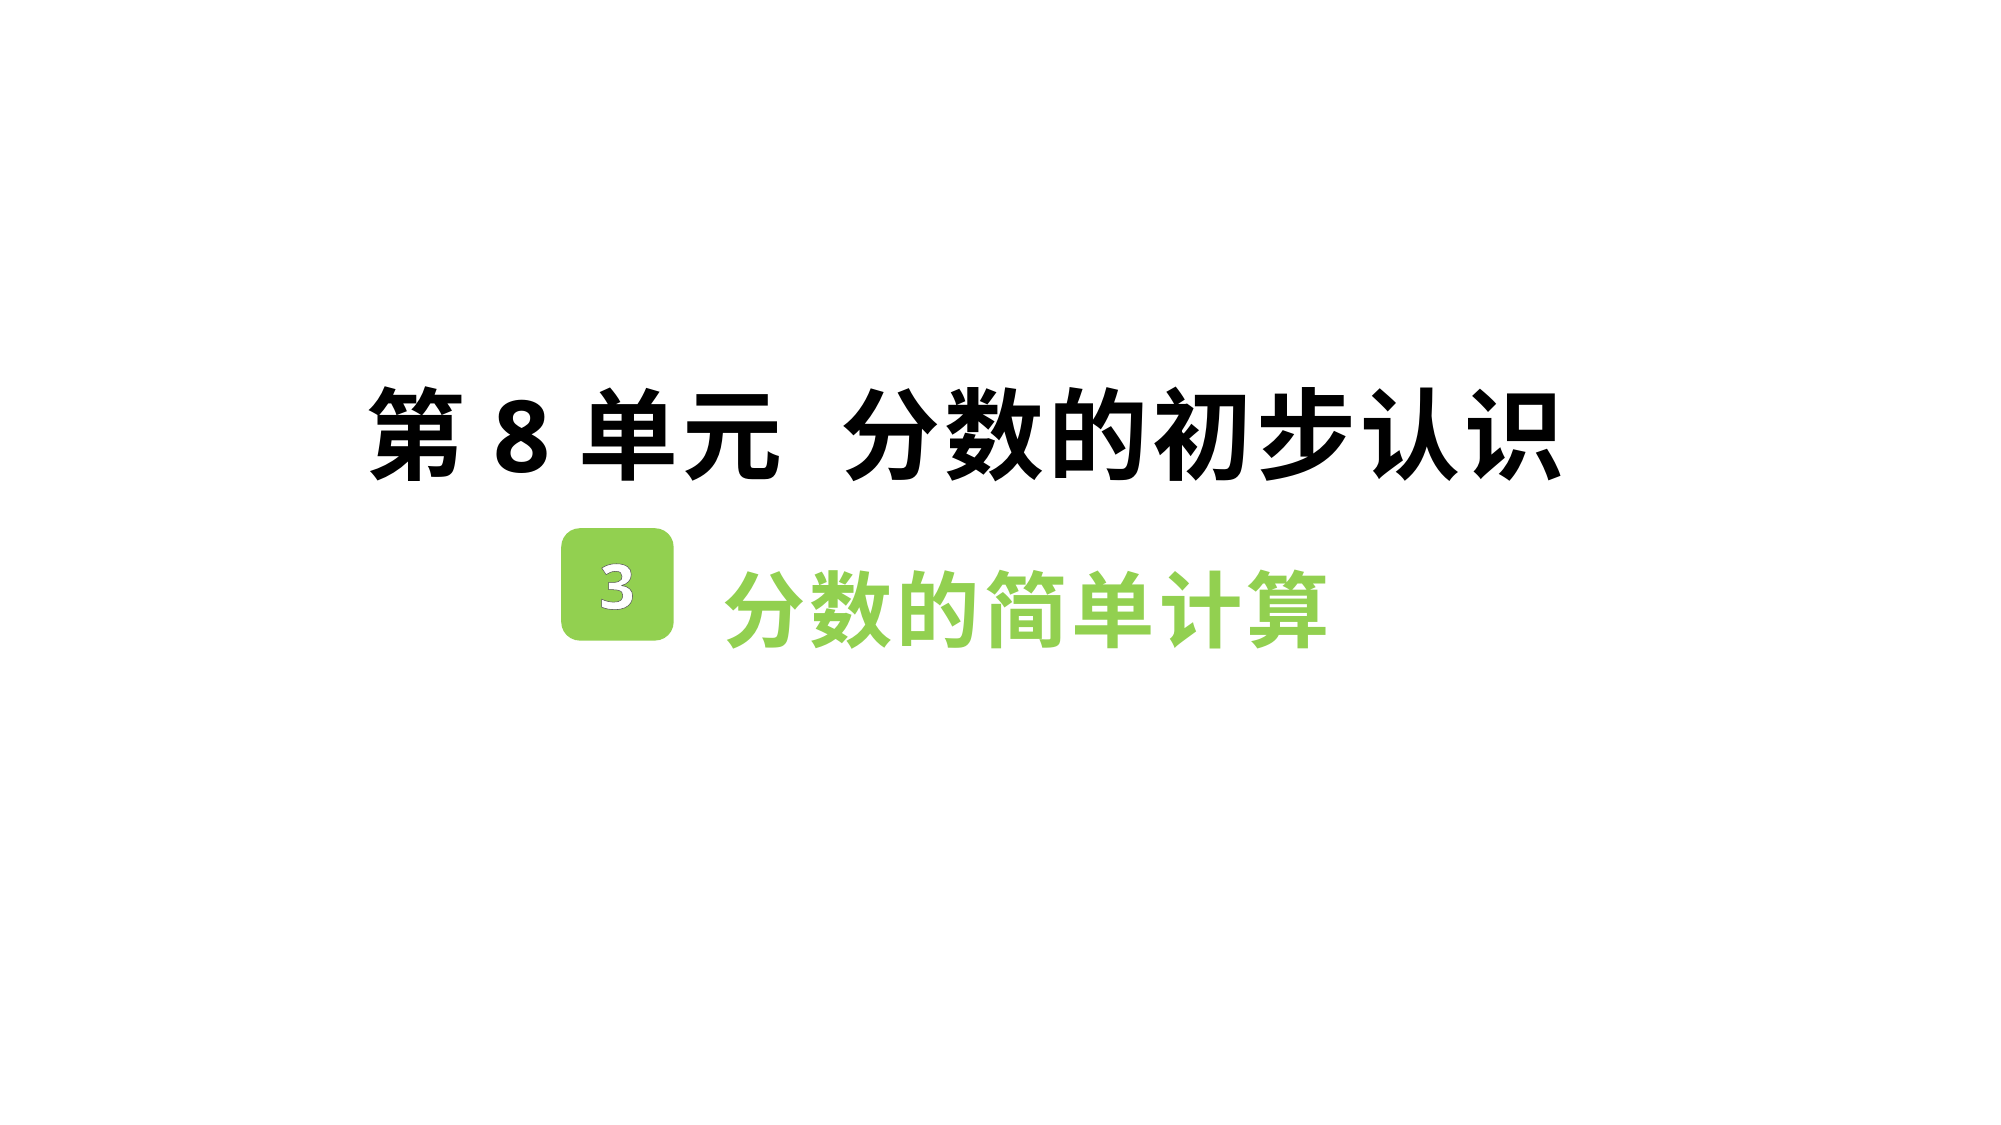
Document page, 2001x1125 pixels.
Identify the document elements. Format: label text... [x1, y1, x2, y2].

text_box 第8单元 分数的初步认识 [74, 365, 1856, 500]
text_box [561, 501, 1370, 668]
